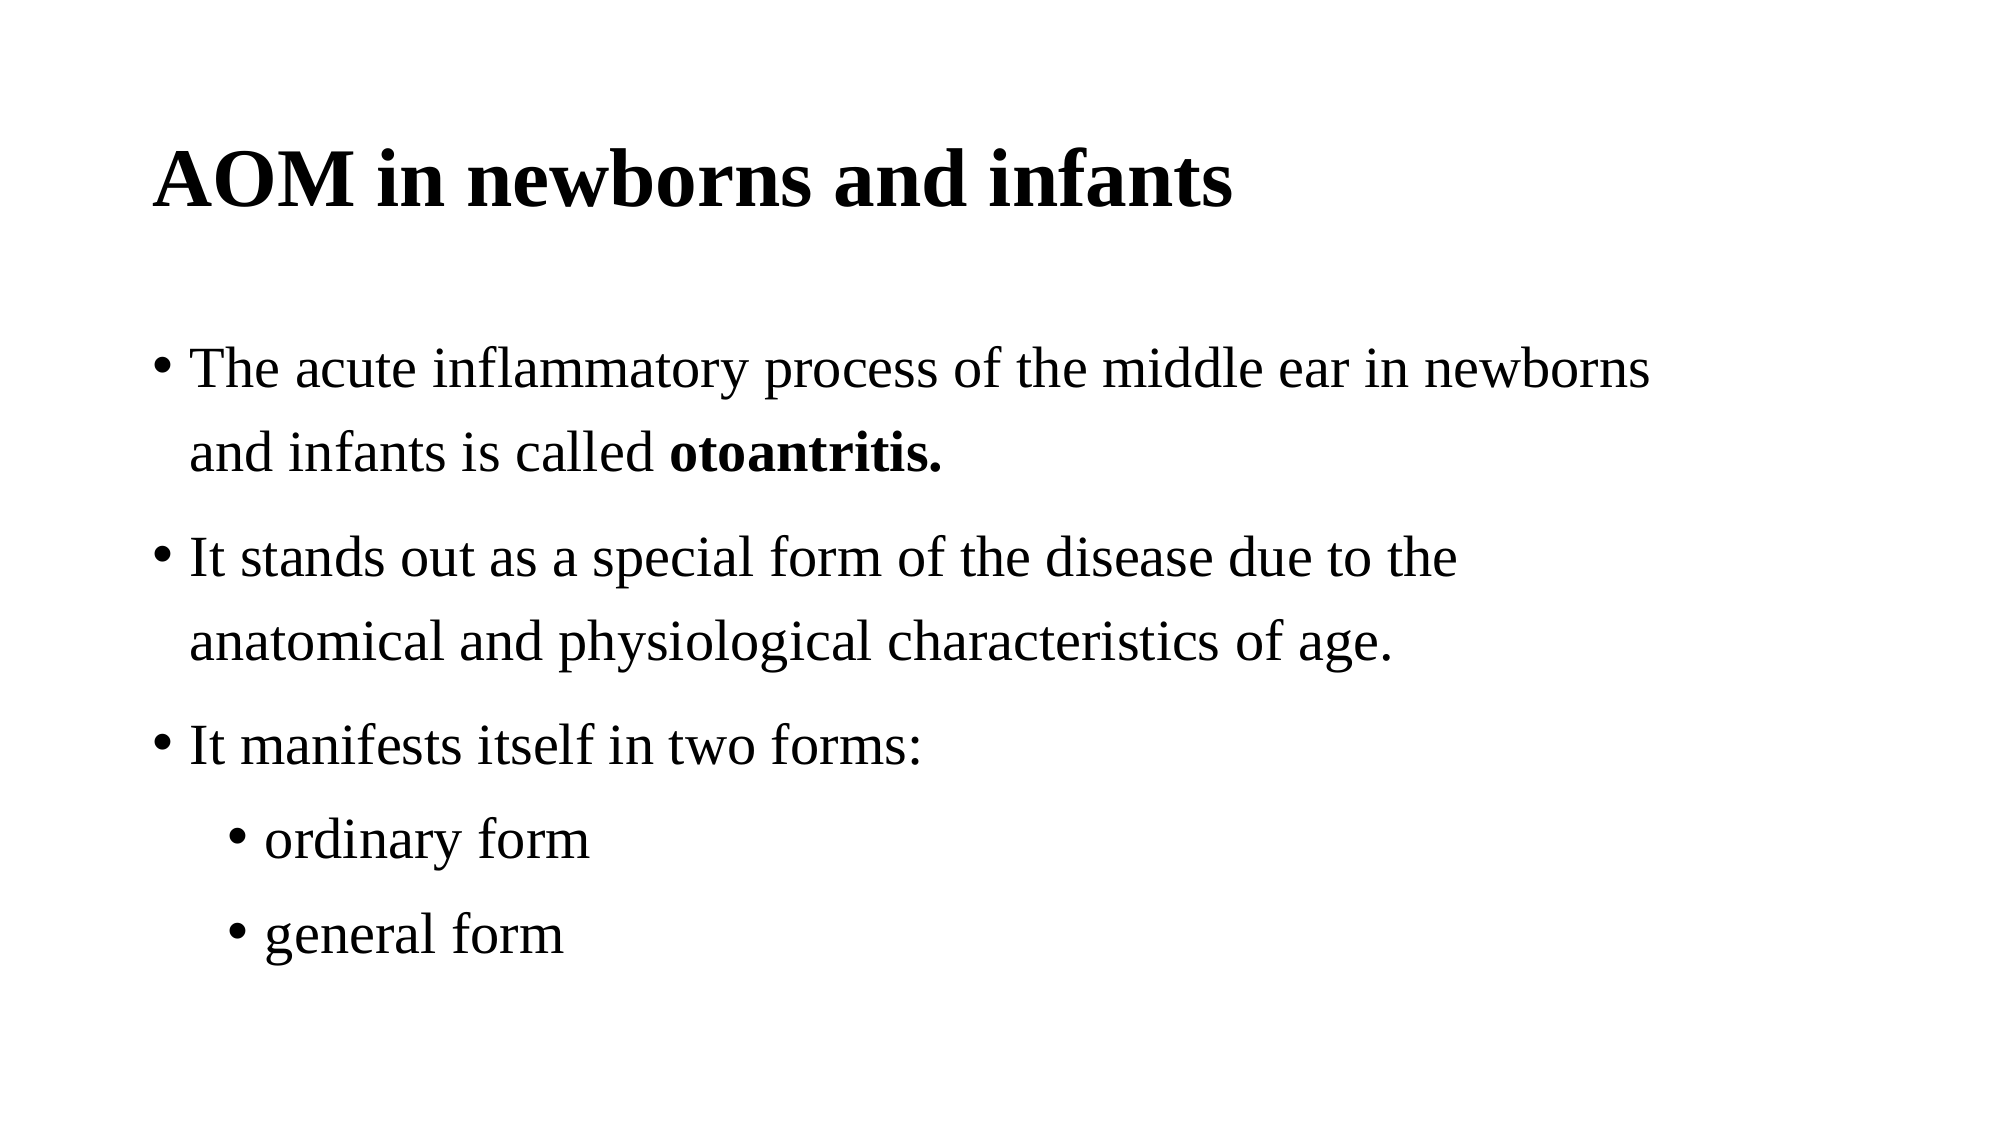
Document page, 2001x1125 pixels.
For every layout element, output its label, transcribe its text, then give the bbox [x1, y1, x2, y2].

list The acute inflammatory process of the middle ear in newborns and infants is called otoantritis. It stands out as a special form of the disease due to the anatomical and physiological characteristics of age. It manifests itself in two forms: ordinary form general form [137, 308, 1720, 986]
title AOM in newborns and infants [137, 109, 1863, 249]
